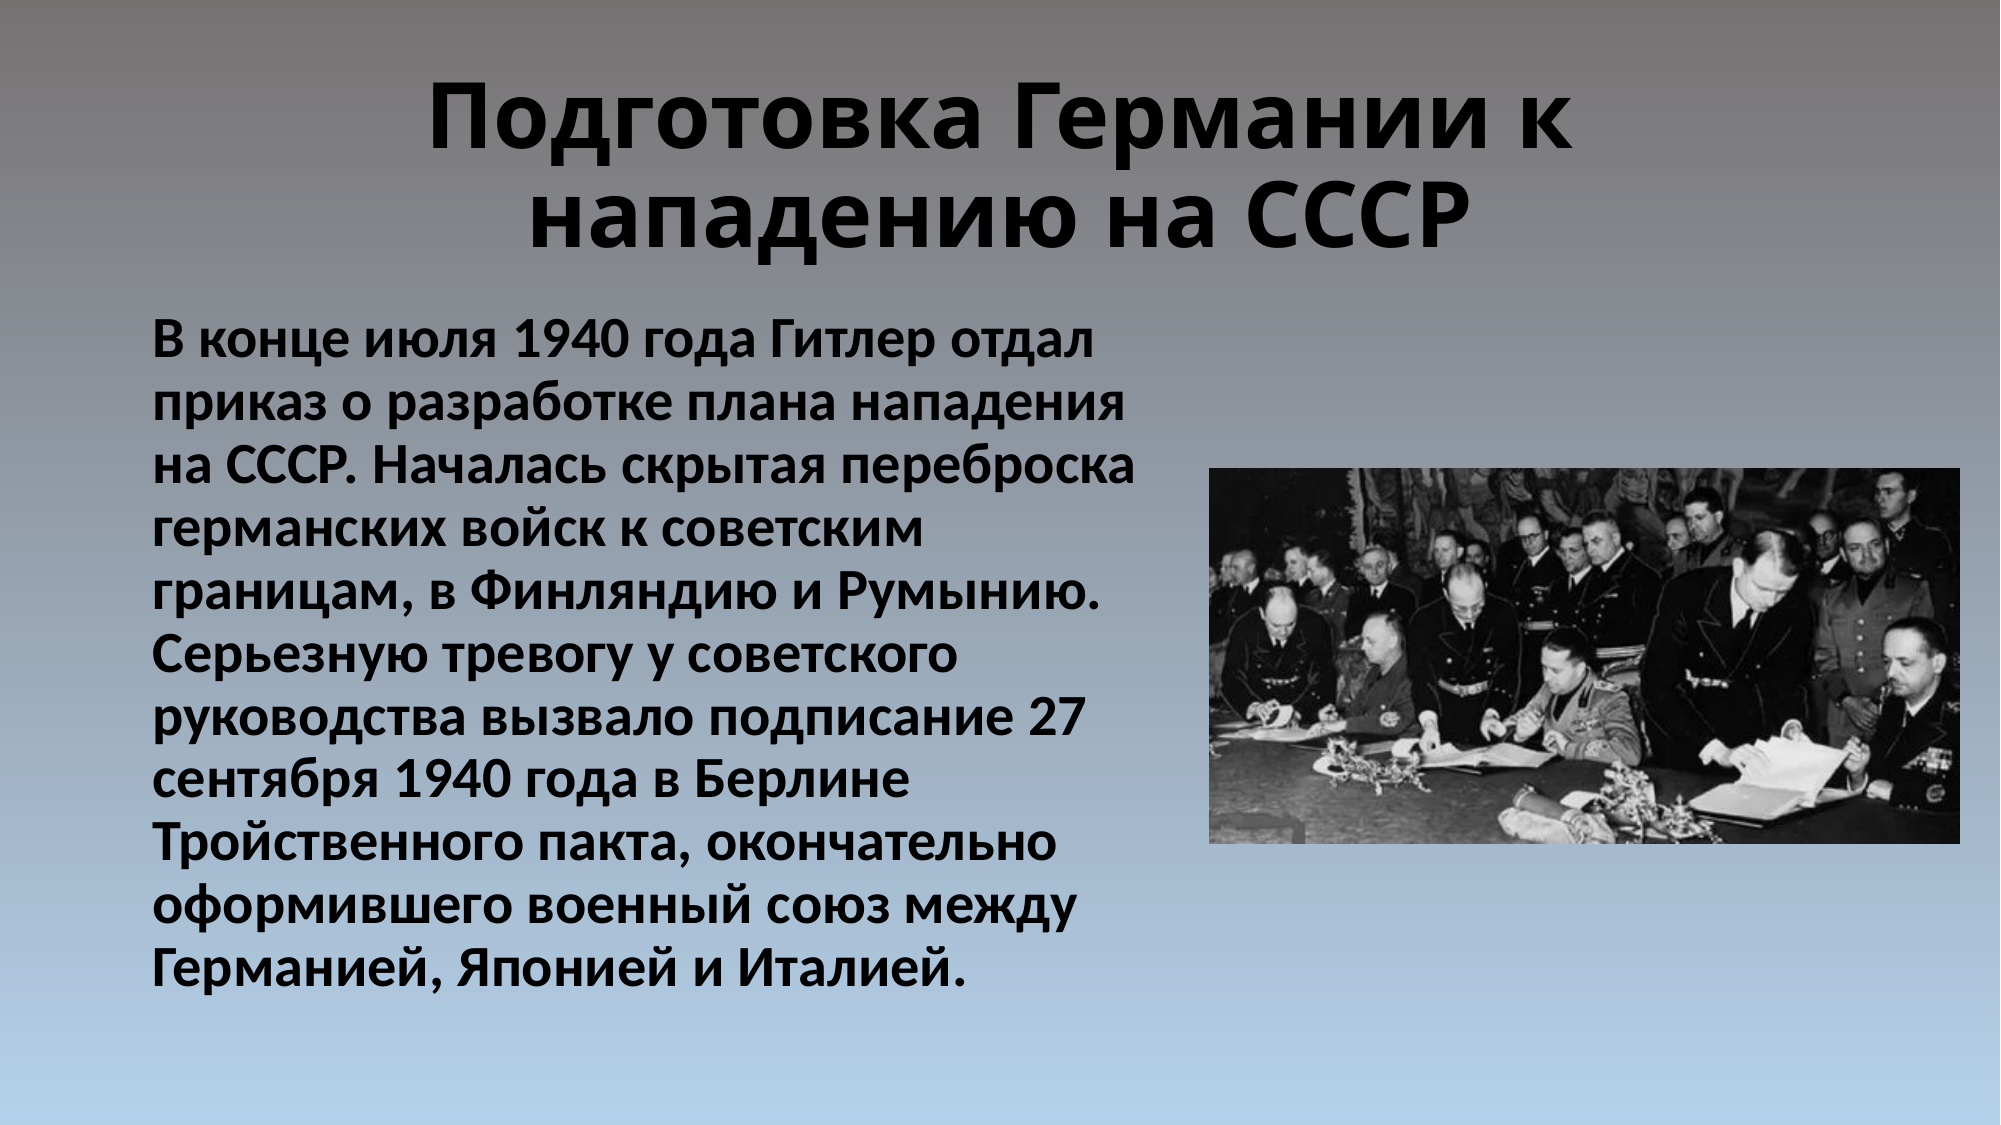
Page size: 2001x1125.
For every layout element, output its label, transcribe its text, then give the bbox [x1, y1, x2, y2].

title Подготовка Германии к нападению на СССР [137, 59, 1863, 278]
picture [1209, 468, 1960, 844]
list В конце июля 1940 года Гитлер отдал приказ о разработке плана нападения на СССР. Началась скрытая переброска германских войск к советским границам, в Финляндию и Румынию. Серьезную тревогу у советского руководства вызвало подписание 27 сентября 1940 года в Берлине Тройственного пакта, окончательно оформившего военный союз между Германией, Японией и Италией. [137, 299, 1173, 1014]
